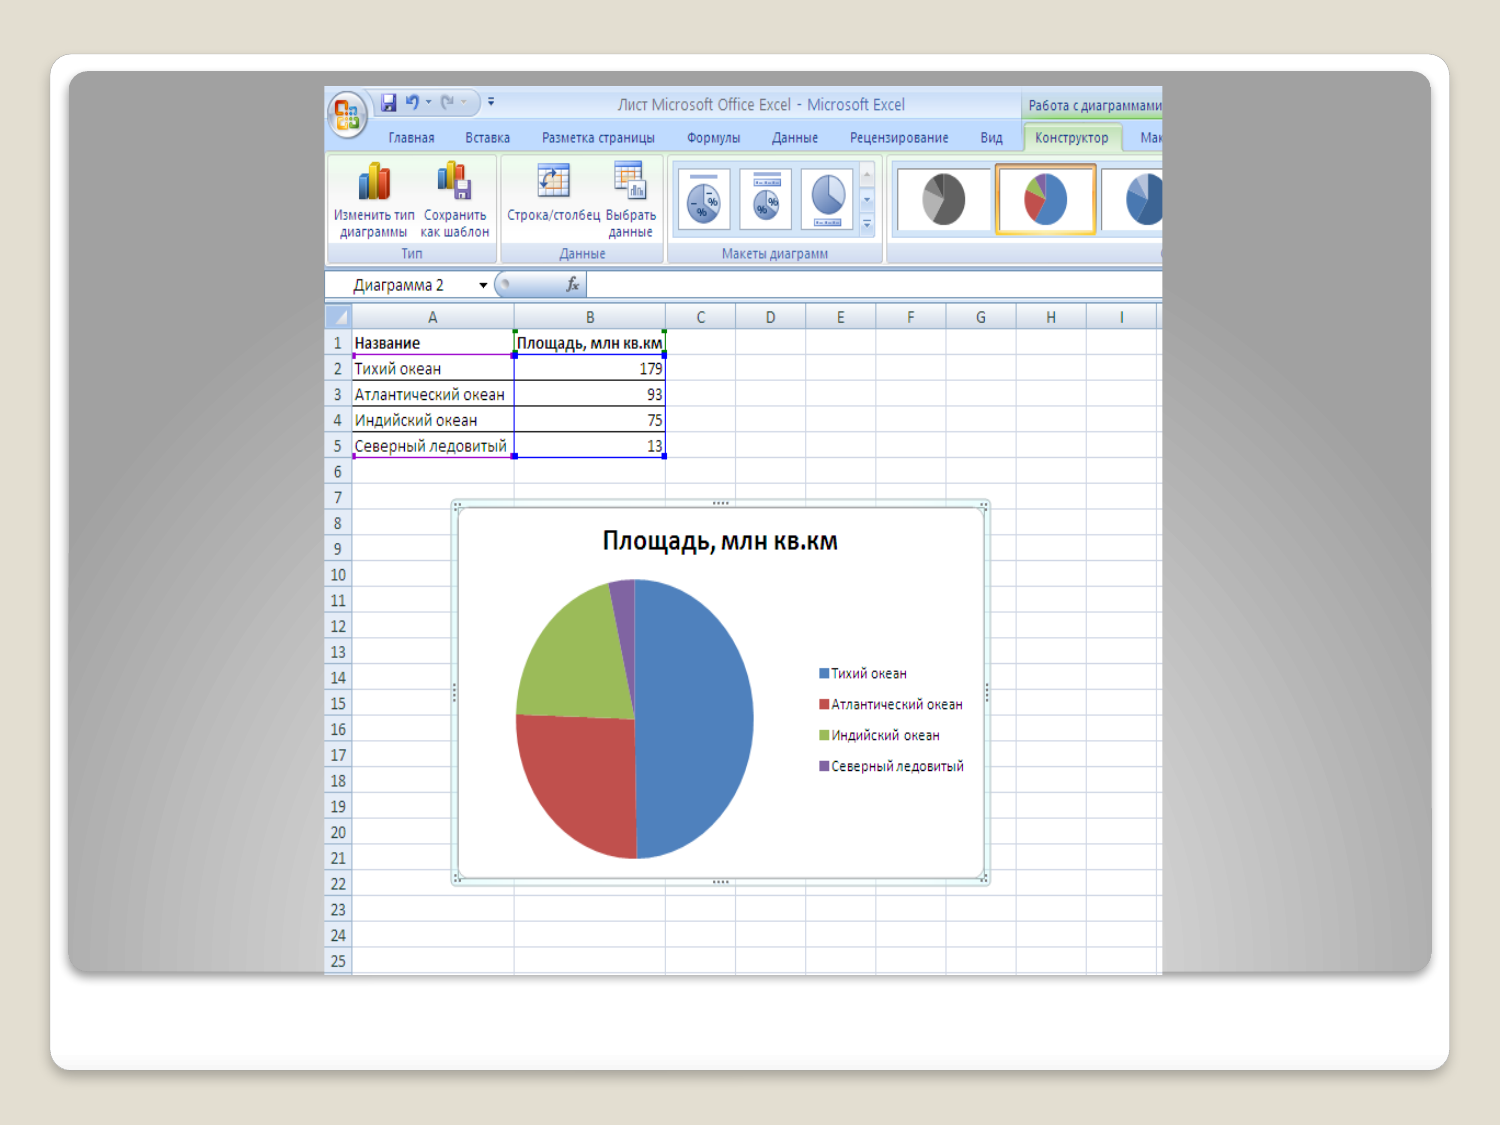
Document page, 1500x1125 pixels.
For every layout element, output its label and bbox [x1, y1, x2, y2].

list [324, 86, 1163, 976]
